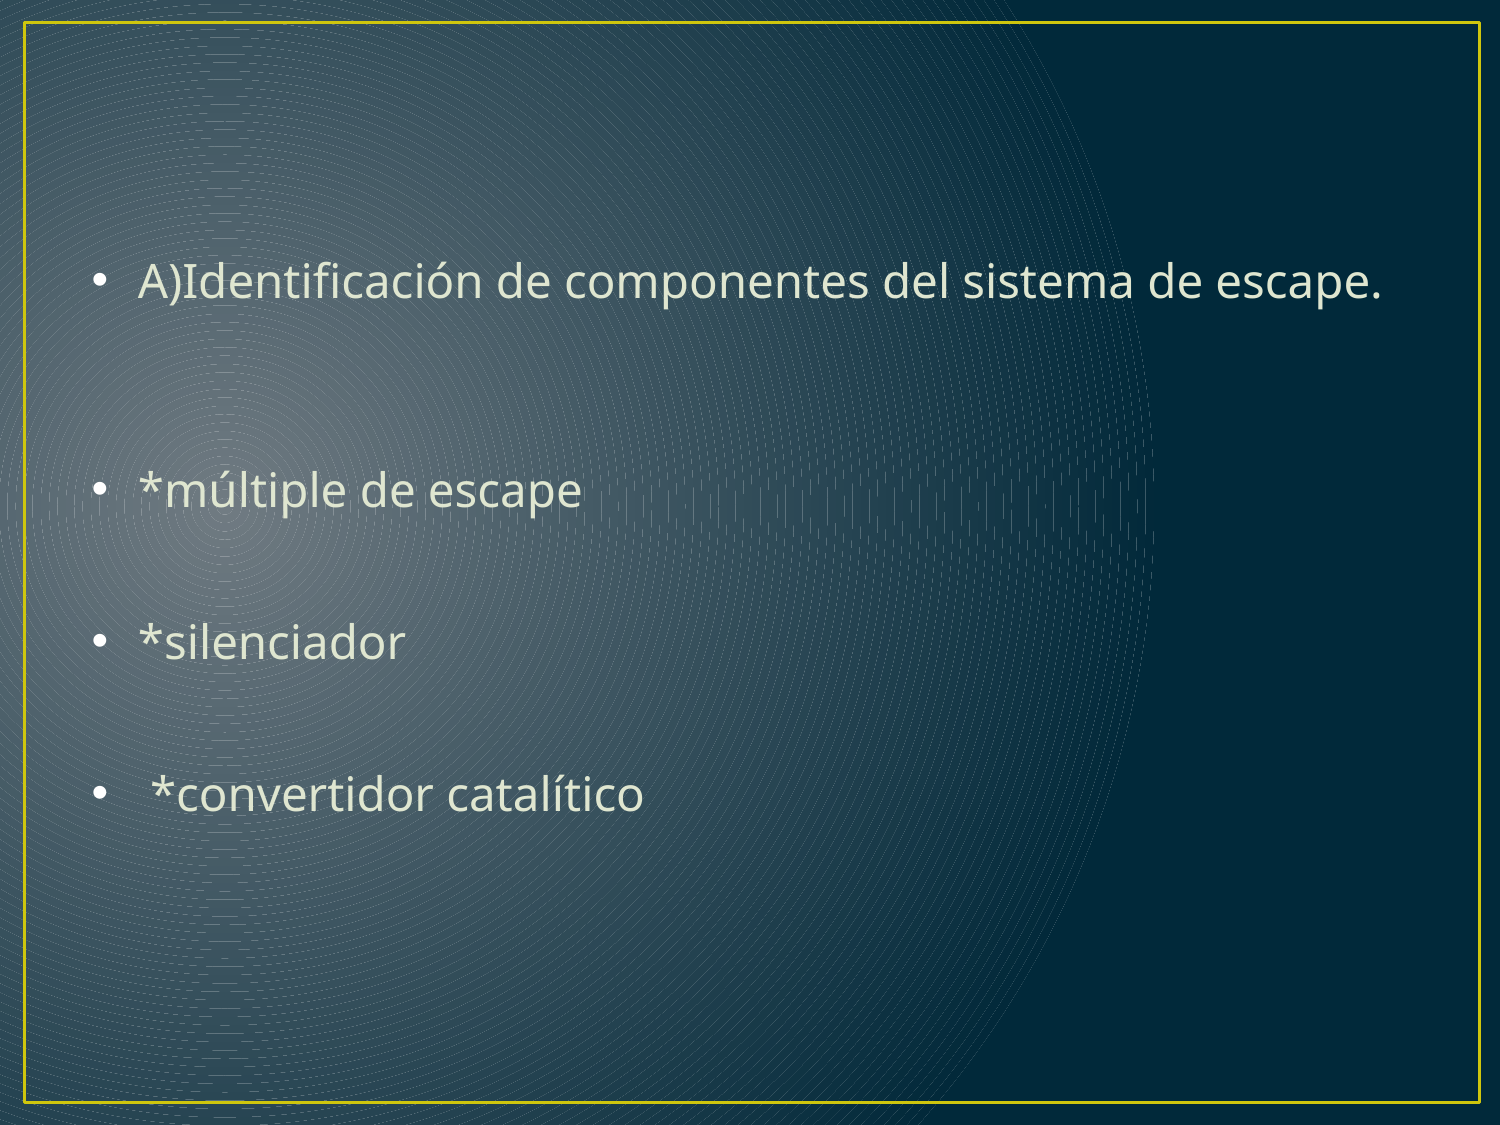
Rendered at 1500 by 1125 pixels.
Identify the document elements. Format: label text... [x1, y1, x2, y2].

list A)Identificación de componentes del sistema de escape. *múltiple de escape *silenciador *convertidor catalítico [76, 243, 1427, 986]
